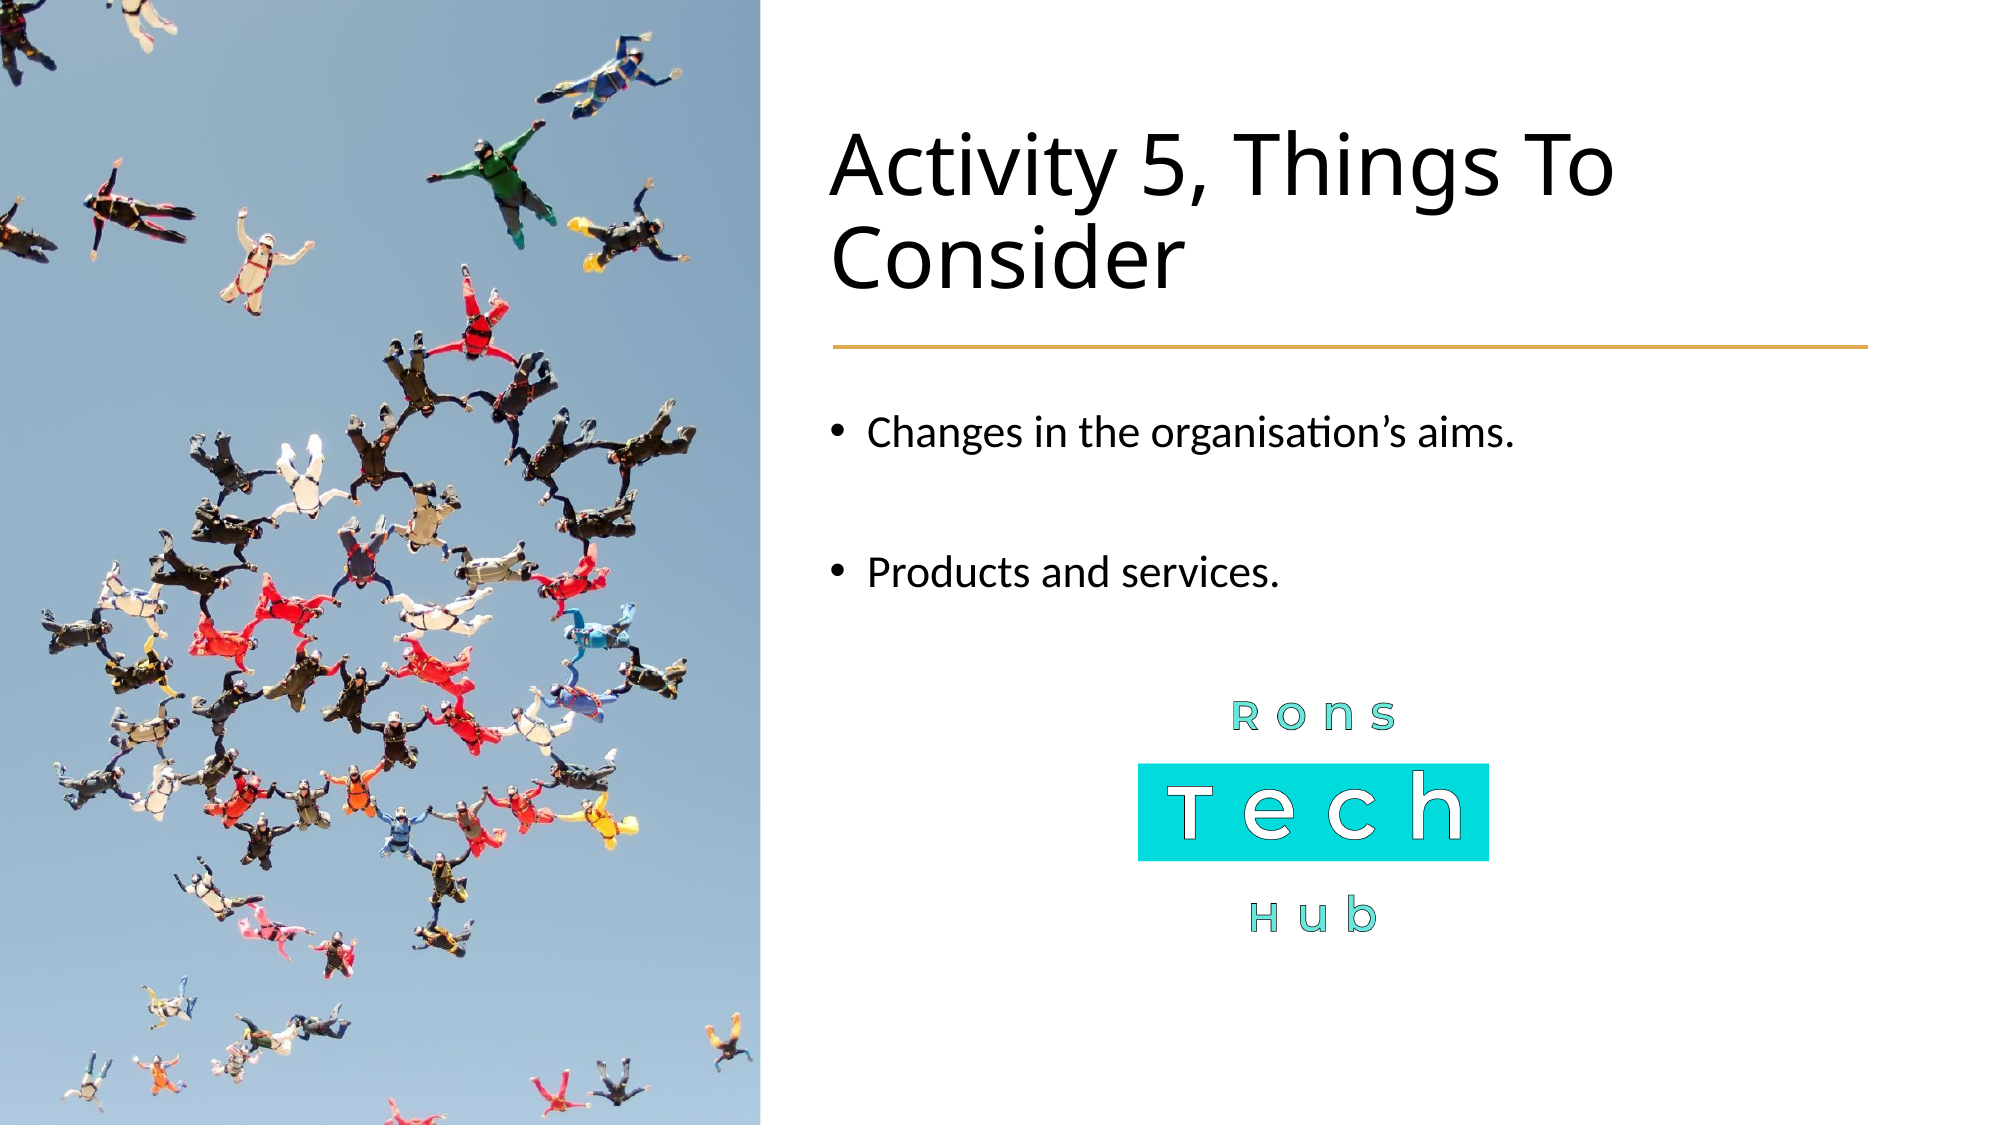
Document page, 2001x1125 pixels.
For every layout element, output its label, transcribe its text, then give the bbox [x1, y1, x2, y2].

title Activity 5, Things To Consider [814, 103, 1895, 315]
picture [0, 0, 761, 1125]
picture [1138, 633, 1489, 991]
list Changes in the organisation’s aims. Products and services. [814, 399, 1895, 1021]
